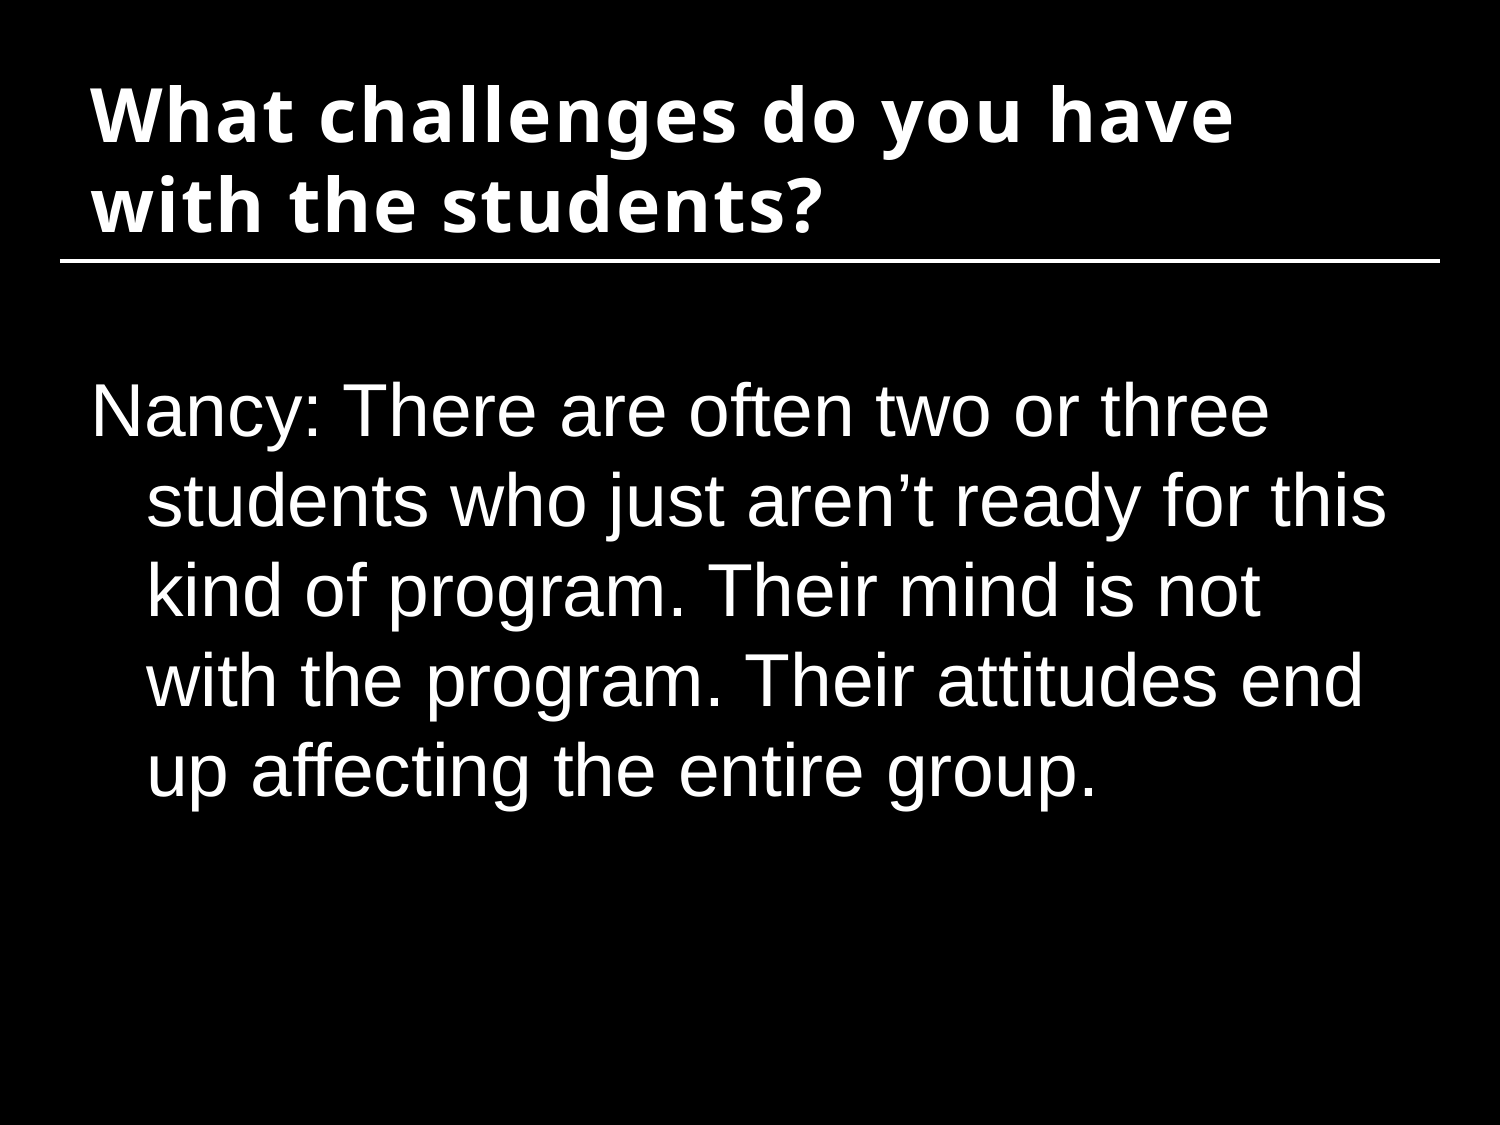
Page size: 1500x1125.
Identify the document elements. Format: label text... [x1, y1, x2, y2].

title What challenges do you have with the students? [75, 44, 1425, 257]
list Nancy: There are often two or three students who just aren’t ready for this kind of program. Their mind is not with the program. Their attitudes end up affecting the entire group. [75, 346, 1425, 1014]
